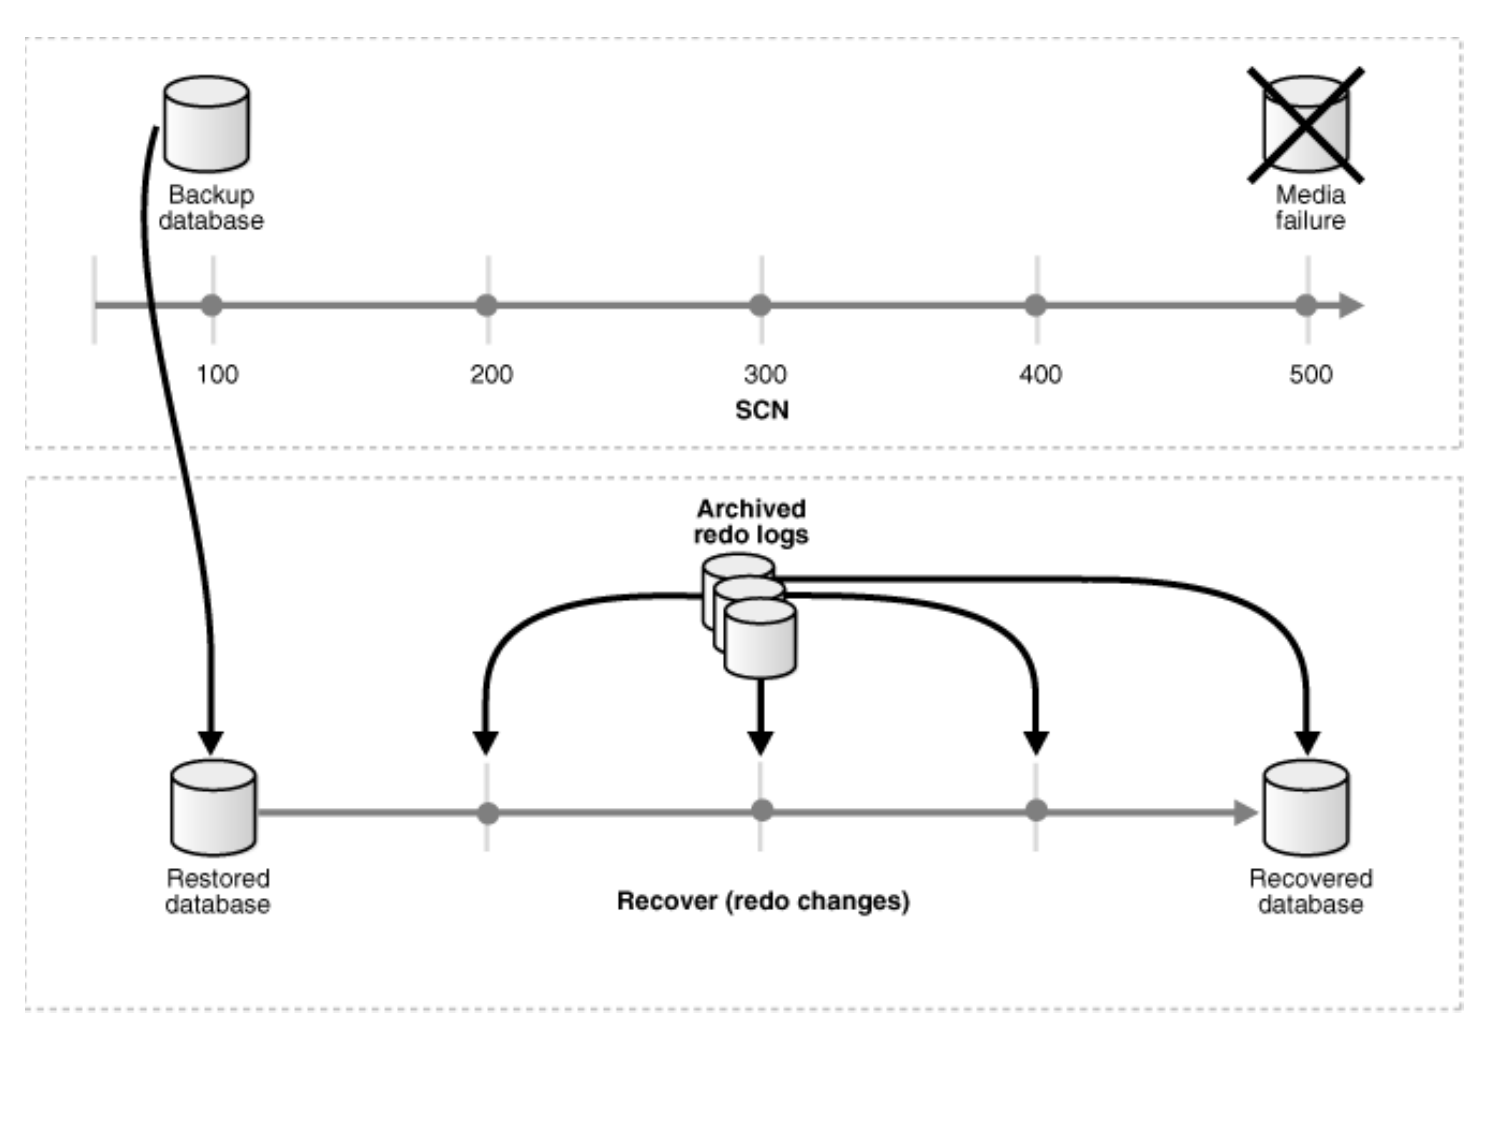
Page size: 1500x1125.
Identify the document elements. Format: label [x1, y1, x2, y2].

list [25, 37, 1464, 1013]
